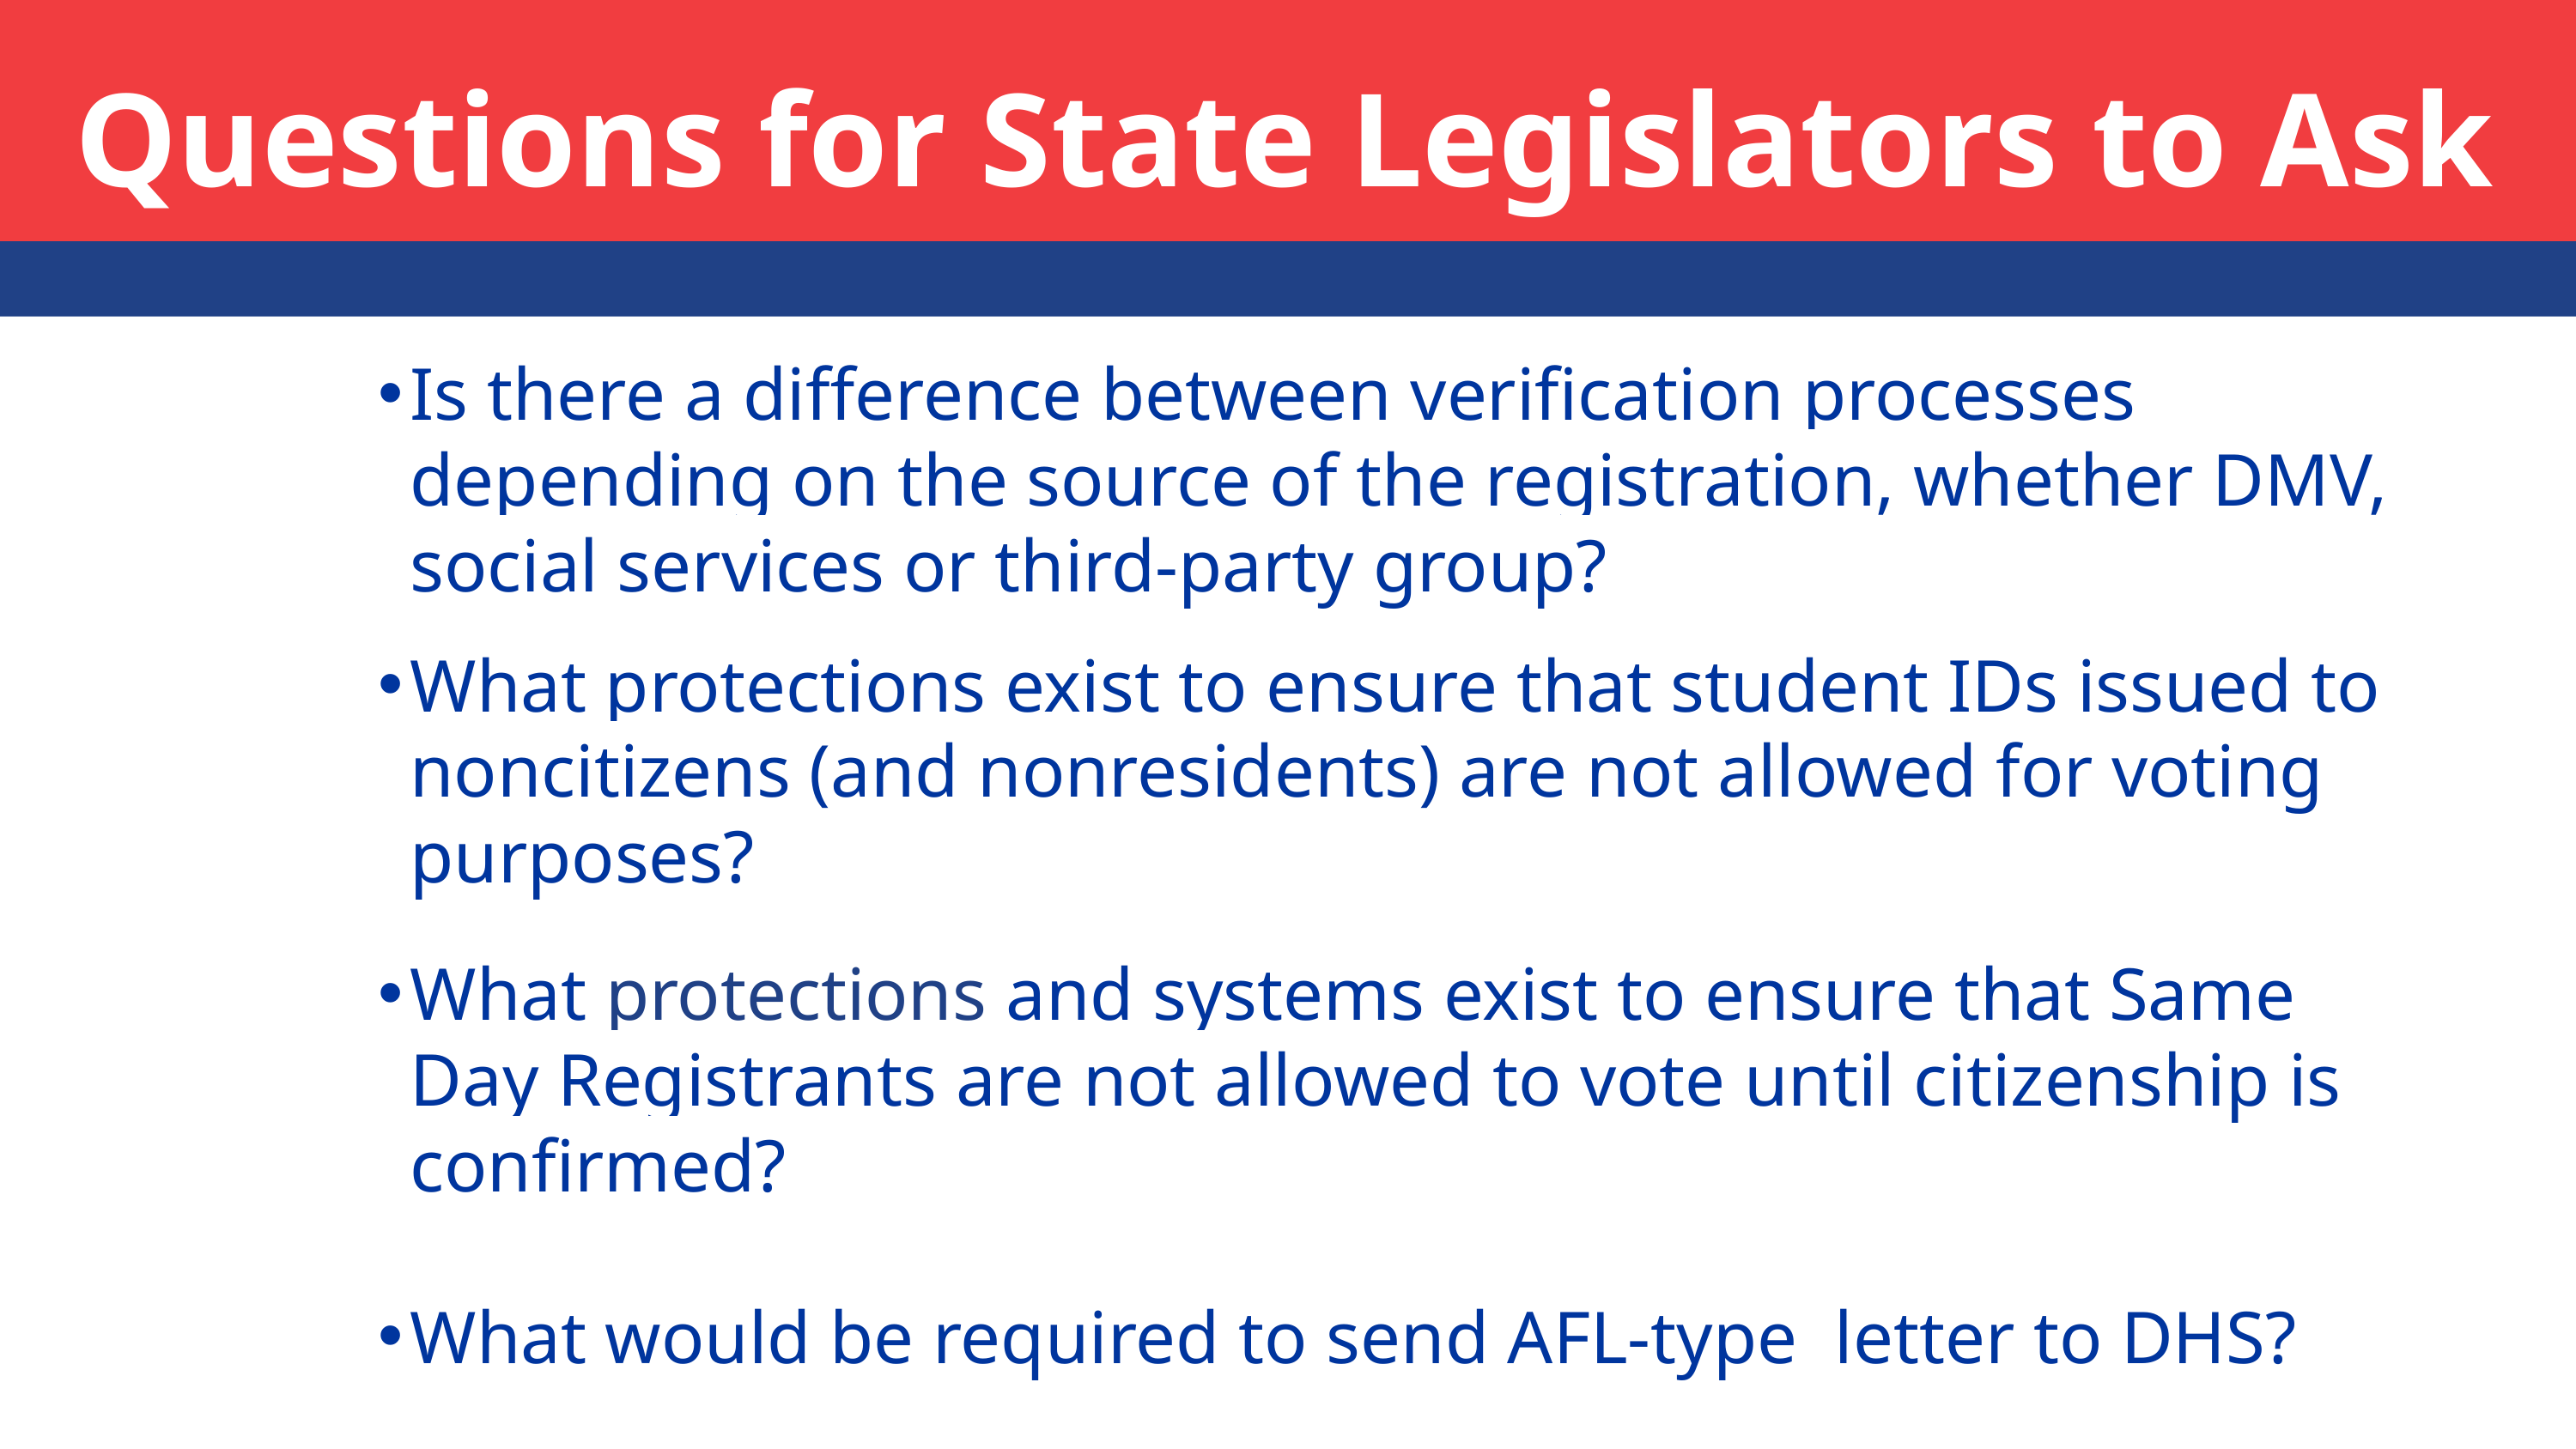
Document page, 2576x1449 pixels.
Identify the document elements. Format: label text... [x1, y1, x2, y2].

title Questions for State Legislators to Ask [0, 0, 2576, 239]
list Is there a difference between verification processes depending on the source of the registration, whether DMV, social services or third-party group? What protections exist to ensure that student IDs issued to noncitizens (and nonresidents) are not allowed for voting purposes? What protections and systems exist to ensure that Same Day Registrants are not allowed to vote until citizenship is confirmed? What would be required to send AFL-type letter to DHS? [172, 318, 2437, 1390]
text_box [0, 239, 2576, 318]
